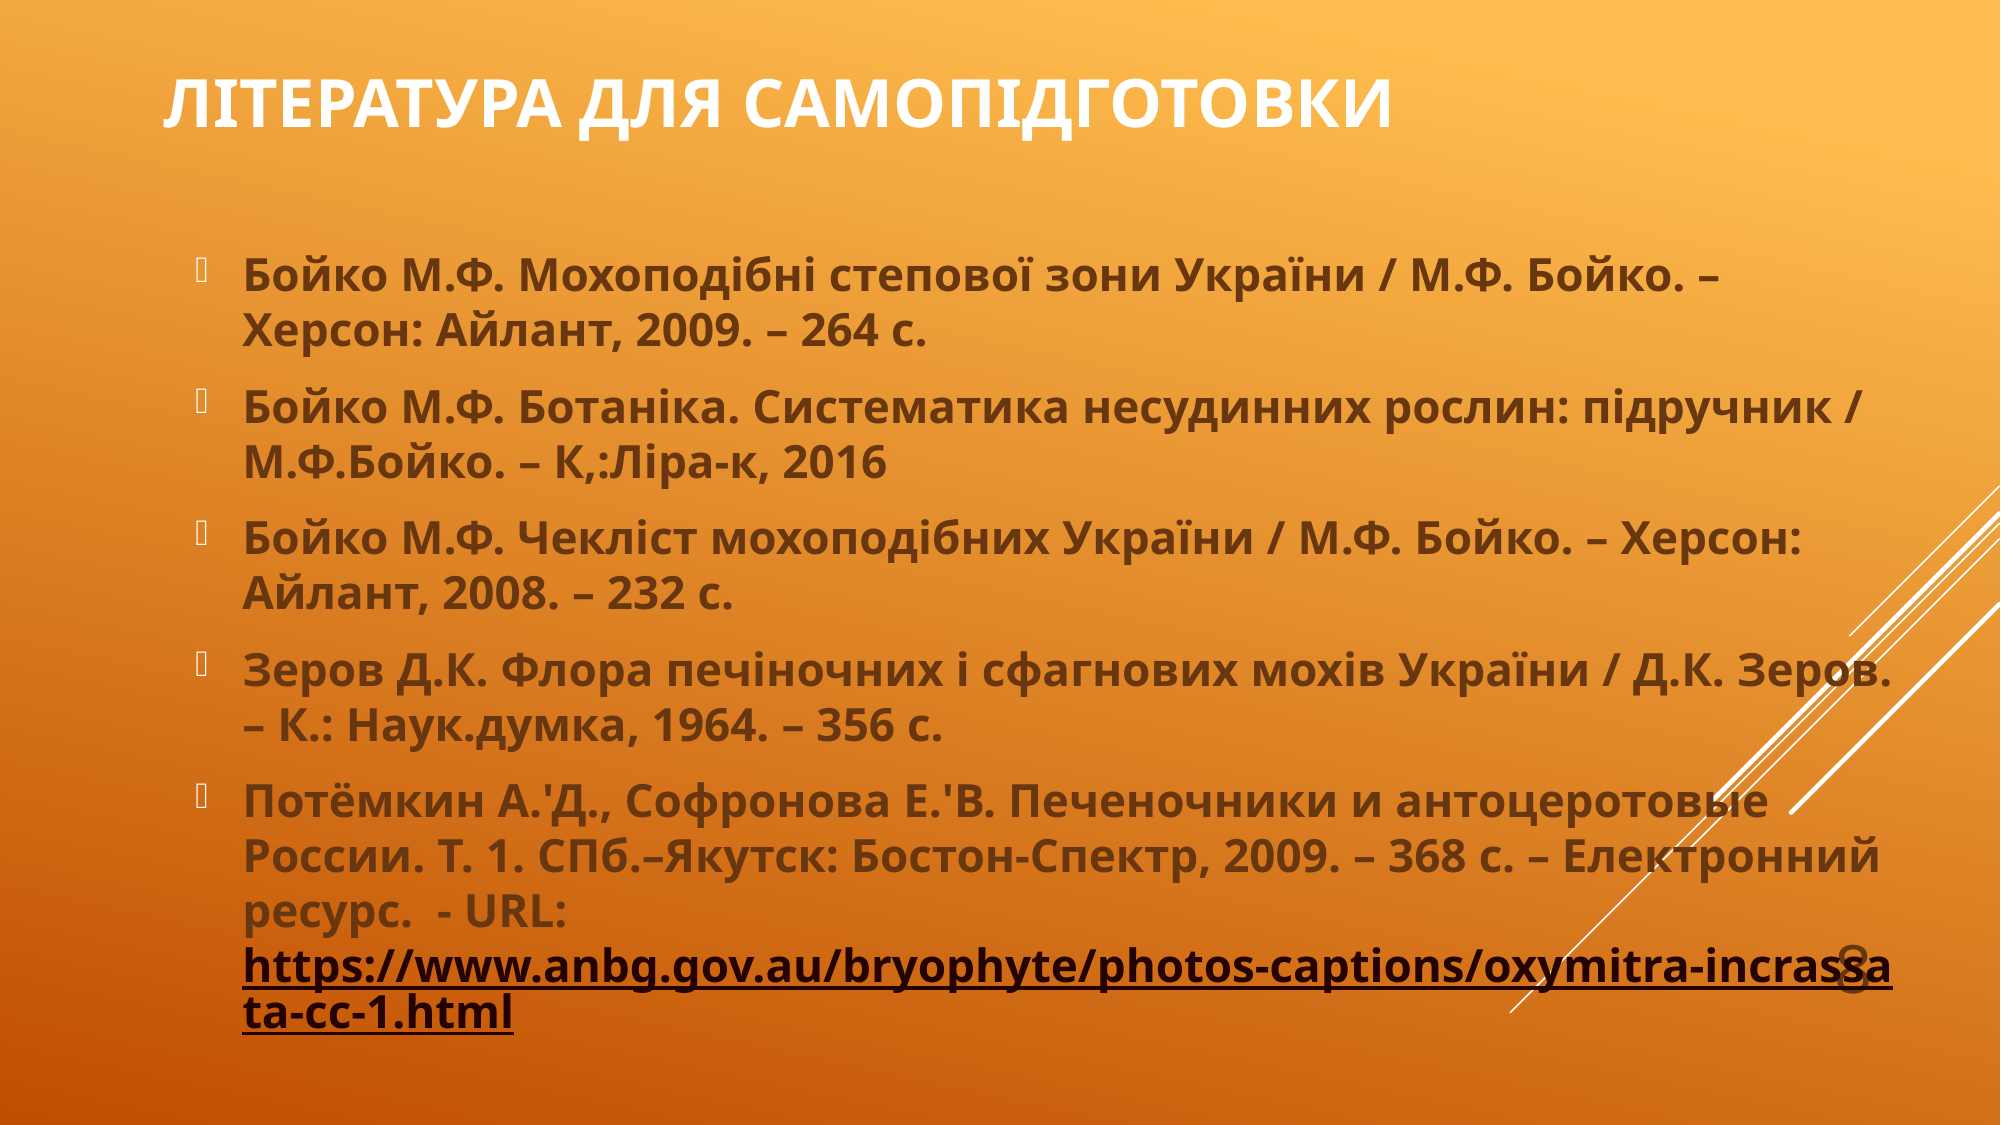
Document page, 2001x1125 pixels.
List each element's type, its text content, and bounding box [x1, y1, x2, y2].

title Література для самопідготовки [148, 31, 1549, 171]
slide_number 8 [1700, 915, 1888, 1025]
list Бойко М.Ф. Мохоподібні степової зони України / М.Ф. Бойко. – Херсон: Айлант, 2009. – 264 с. Бойко М.Ф. Ботаніка. Систематика несудинних рослин: підручник / М.Ф.Бойко. – К,:Ліра-к, 2016 Бойко М.Ф. Чекліст мохоподібних України / М.Ф. Бойко. – Херсон: Айлант, 2008. – 232 с. Зеров Д.К. Флора печіночних і сфагнових мохів України / Д.К. Зеров. – К.: Наук.думка, 1964. – 356 с. Потёмкин А.'Д., Софронова Е.'В. Печеночники и антоцеротовые России. Т. 1. СПб.–Якутск: Бостон-Спектр, 2009. – 368 с. – Електронний ресурс. - URL: https://www.anbg.gov.au/bryophyte/photos-captions/oxymitra-incrassata-cc-1.html [105, 238, 1914, 1046]
